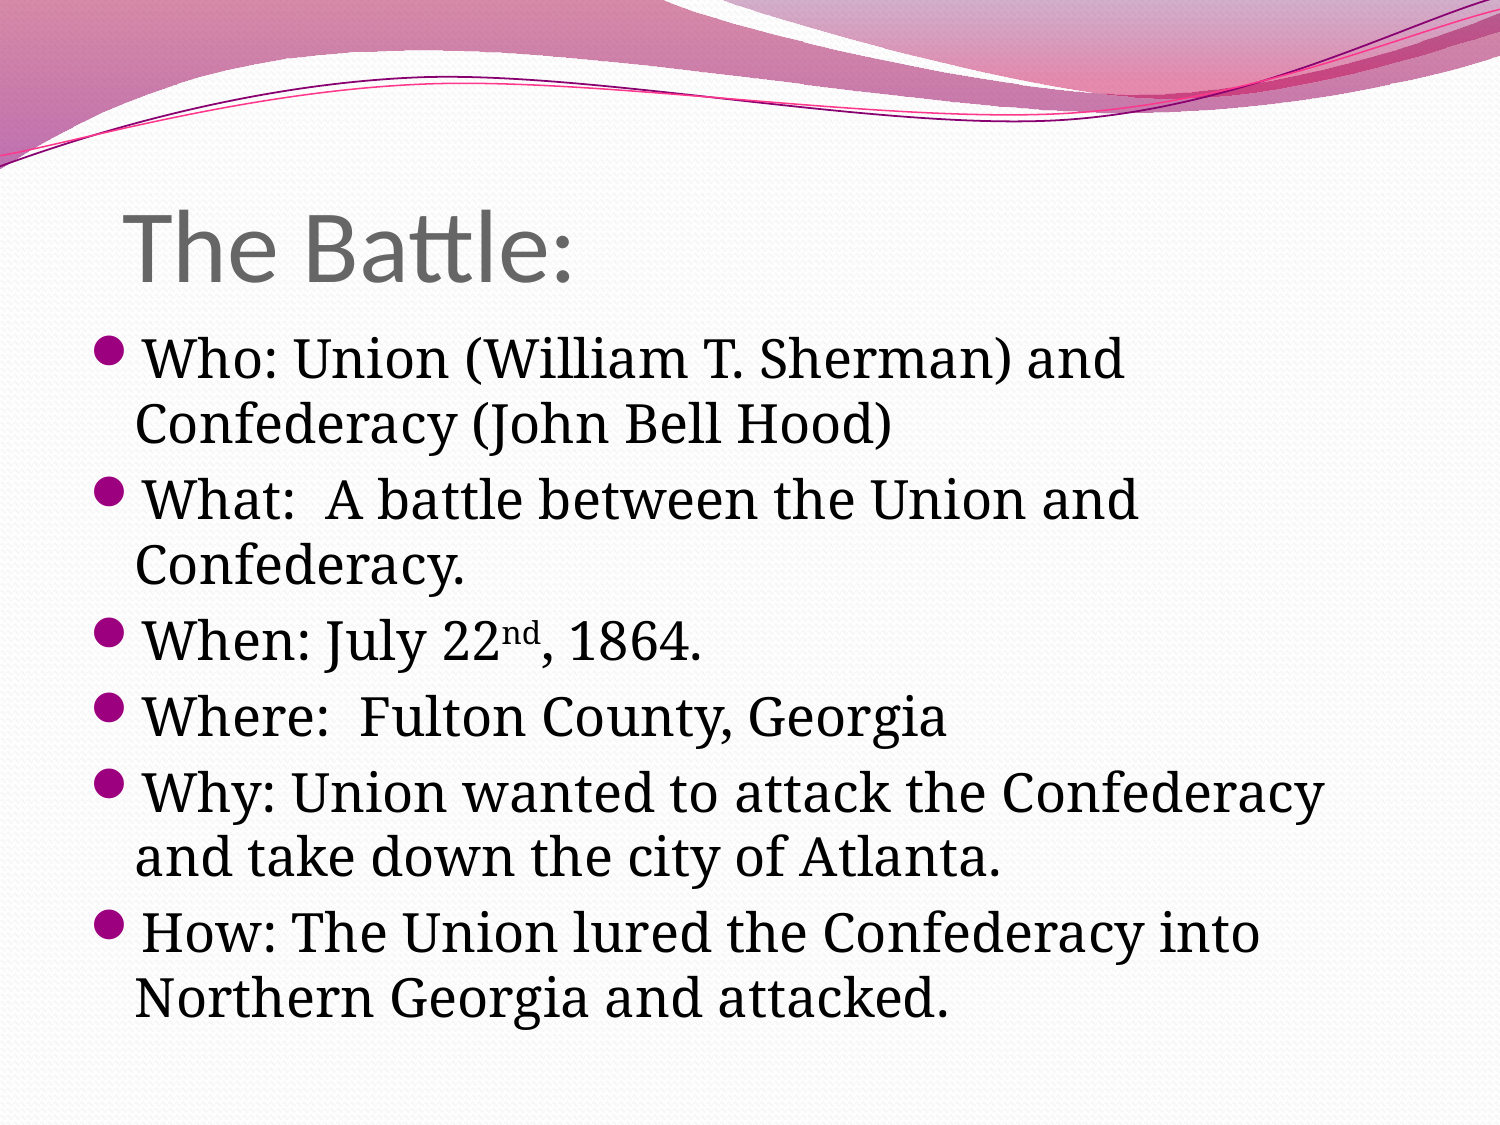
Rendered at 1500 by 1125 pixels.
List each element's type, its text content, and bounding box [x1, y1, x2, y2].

list Who: Union (William T. Sherman) and Confederacy (John Bell Hood) What: A battle between the Union and Confederacy. When: July 22nd, 1864. Where: Fulton County, Georgia Why: Union wanted to attack the Confederacy and take down the city of Atlanta. How: The Union lured the Confederacy into Northern Georgia and attacked. [75, 317, 1425, 1038]
title The Battle: [75, 115, 1425, 303]
